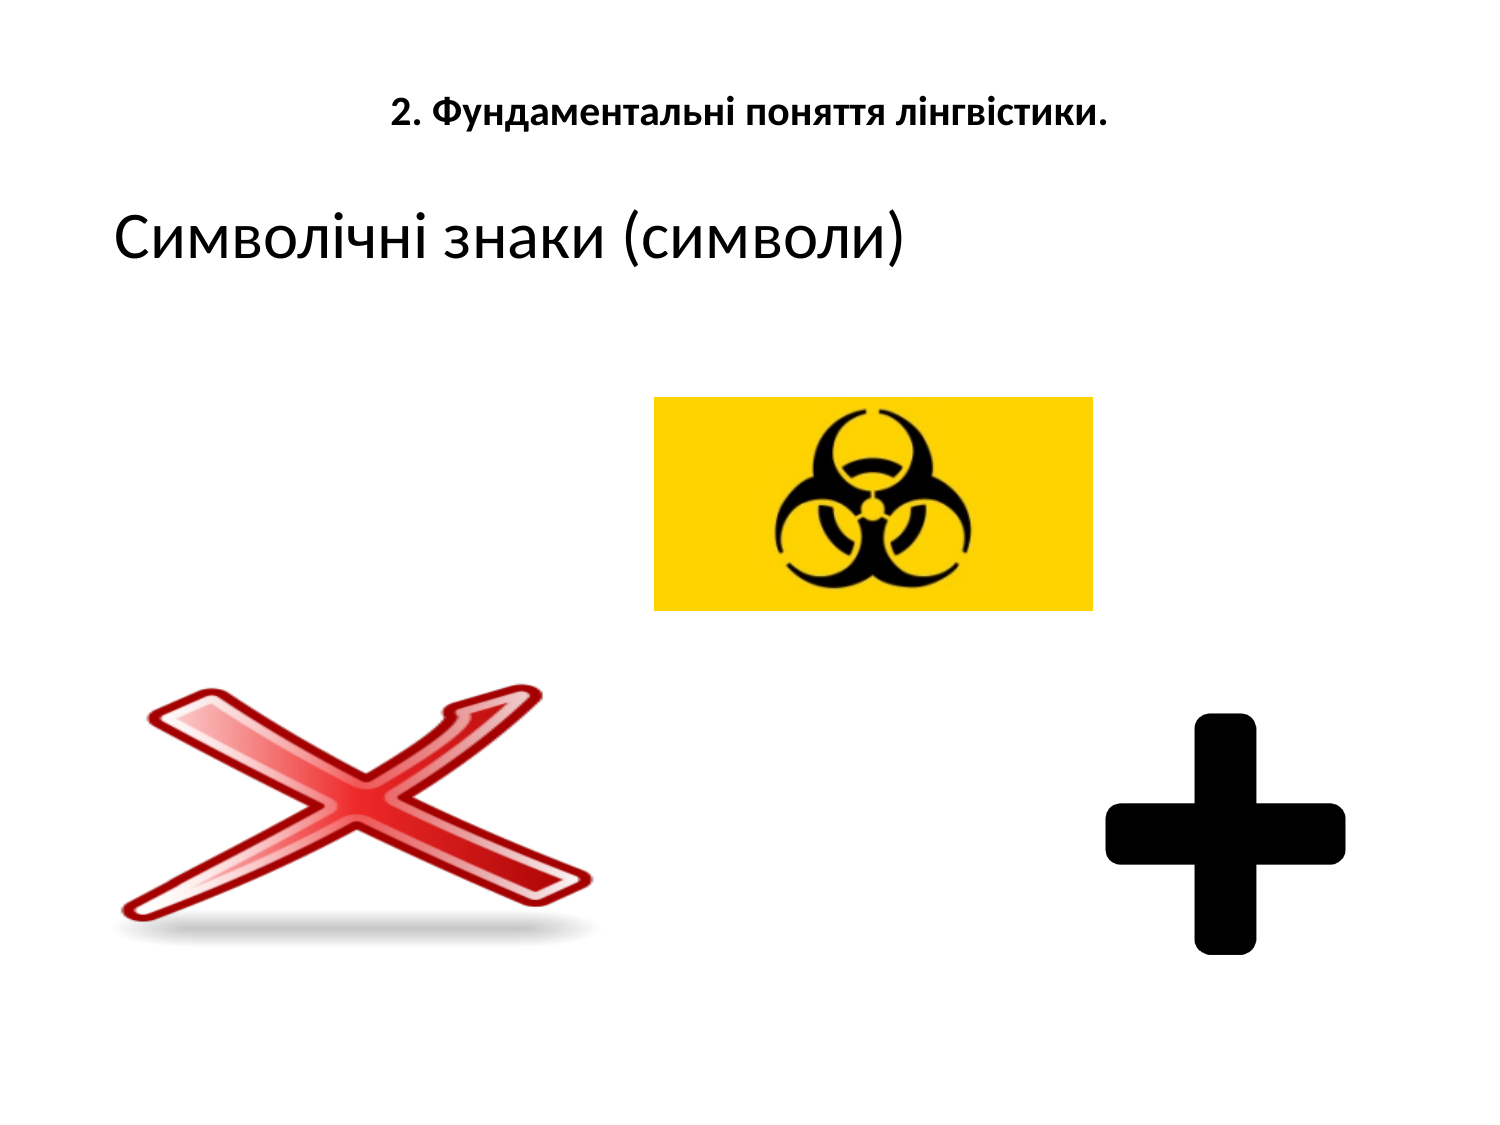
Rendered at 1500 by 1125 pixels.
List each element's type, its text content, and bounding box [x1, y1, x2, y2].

picture [654, 396, 1500, 1125]
text_box Символічні знаки (символи) [100, 184, 1451, 993]
picture [111, 680, 604, 950]
text_box 2. Фундаментальні поняття лінгвістики. [75, 45, 1425, 173]
